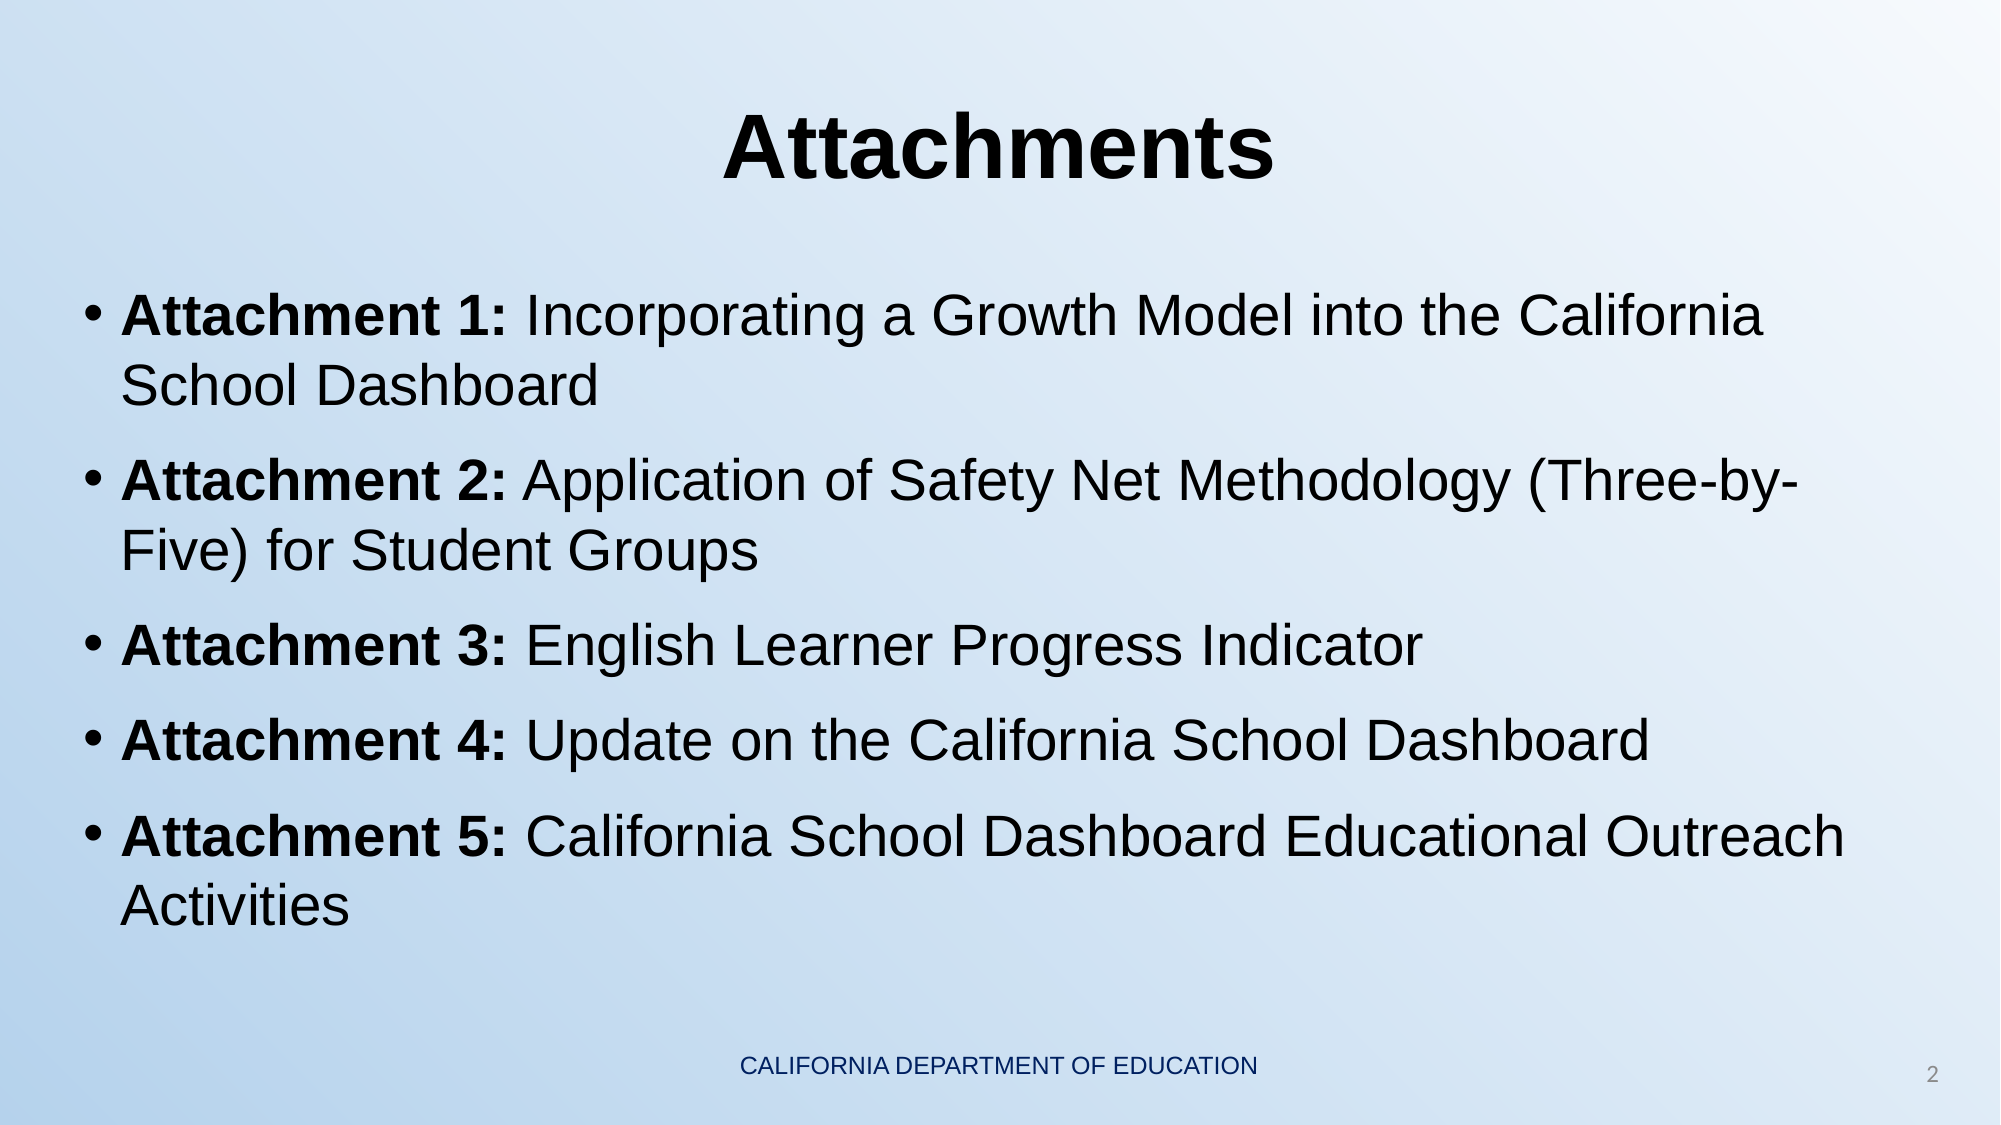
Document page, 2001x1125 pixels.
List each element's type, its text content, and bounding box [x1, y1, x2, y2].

list Attachment 1: Incorporating a Growth Model into the California School Dashboard Attachment 2: Application of Safety Net Methodology (Three-by-Five) for Student Groups Attachment 3: English Learner Progress Indicator Attachment 4: Update on the California School Dashboard Attachment 5: California School Dashboard Educational Outreach Activities [68, 270, 1931, 984]
slide_number 2 [1504, 1042, 1954, 1103]
title Attachments [68, 27, 1931, 270]
